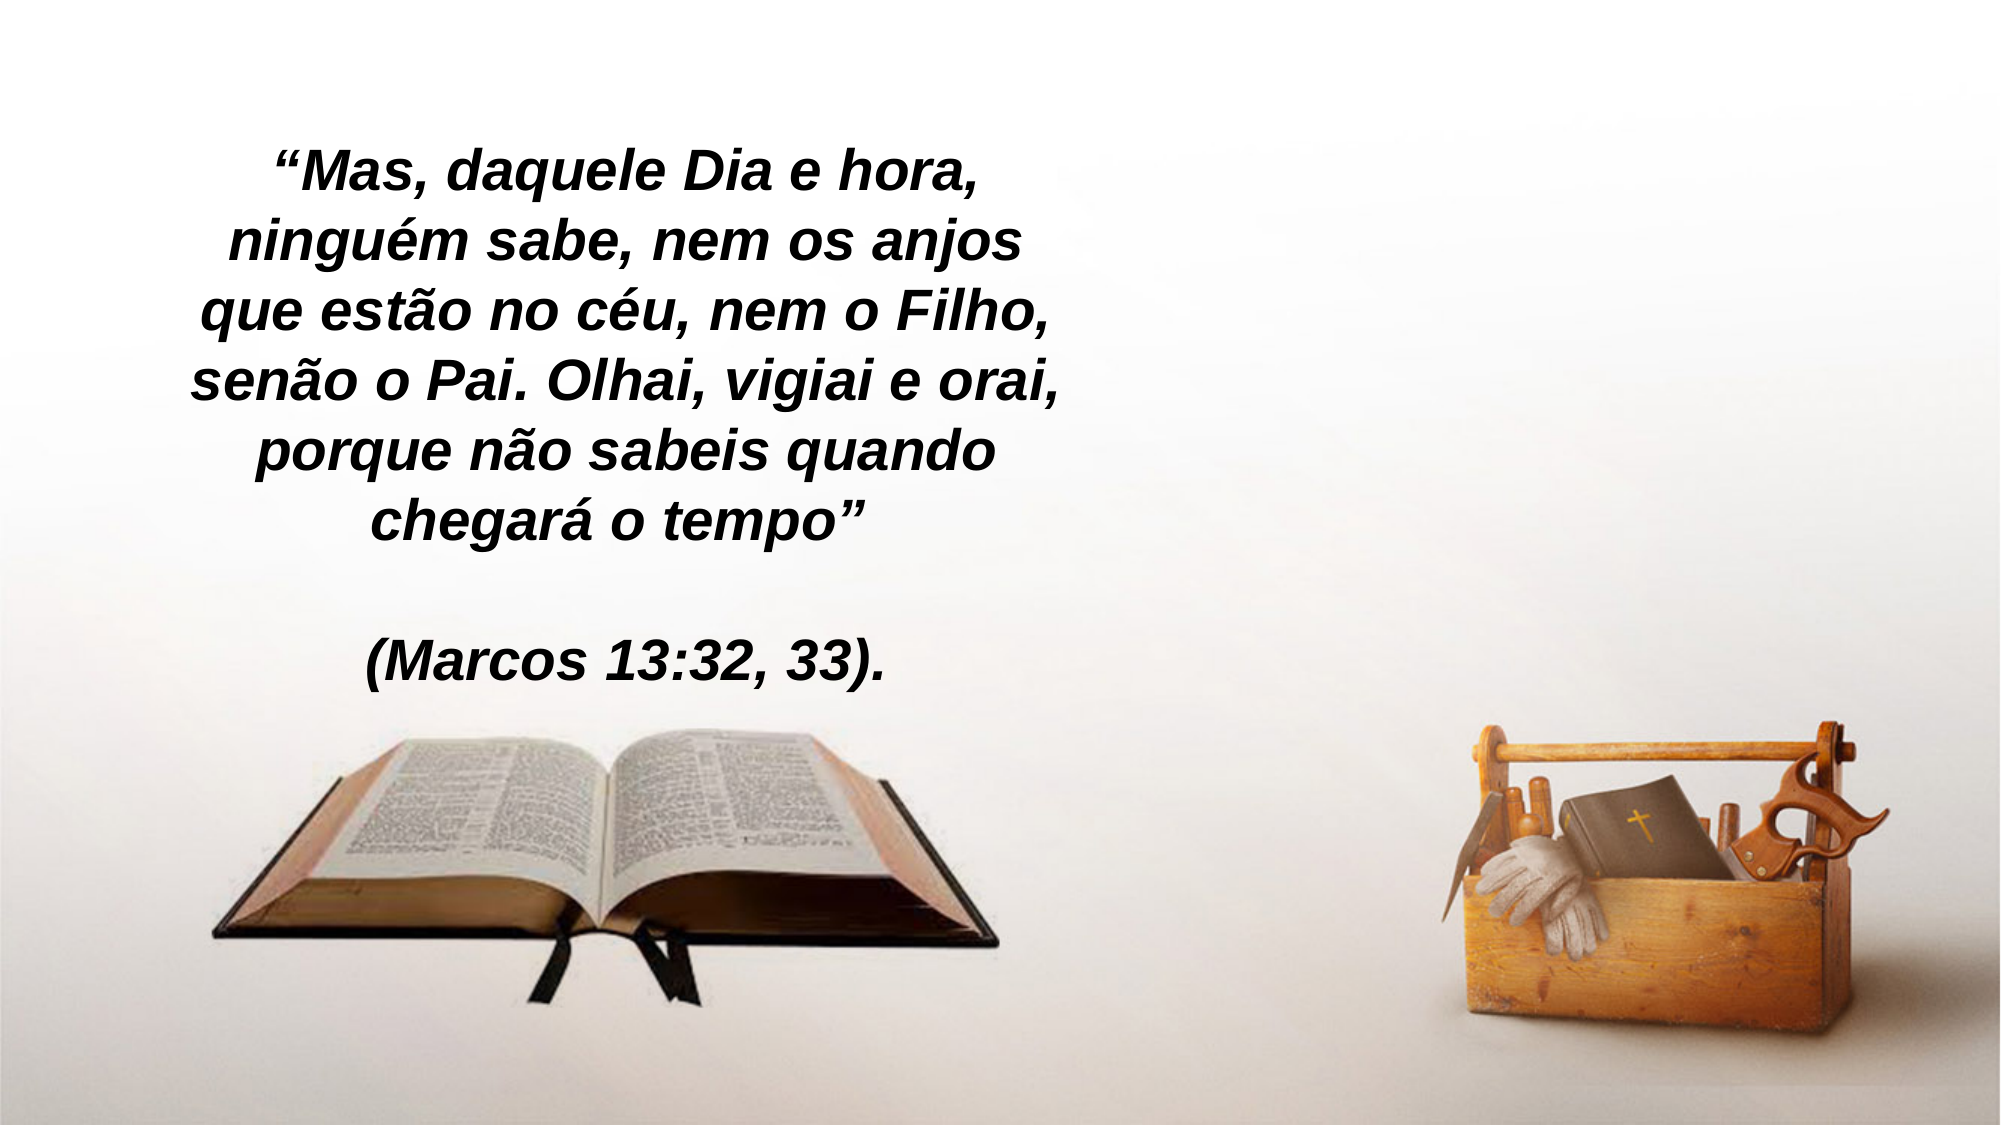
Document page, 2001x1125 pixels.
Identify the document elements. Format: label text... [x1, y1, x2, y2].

text_box “Mas, daquele Dia e hora, ninguém sabe, nem os anjos que estão no céu, nem o Filho, senão o Pai. Olhai, vigiai e orai, porque não sabeis quando chegará o tempo” (Marcos 13:32, 33). [160, 124, 1093, 700]
picture [0, 0, 2001, 1125]
